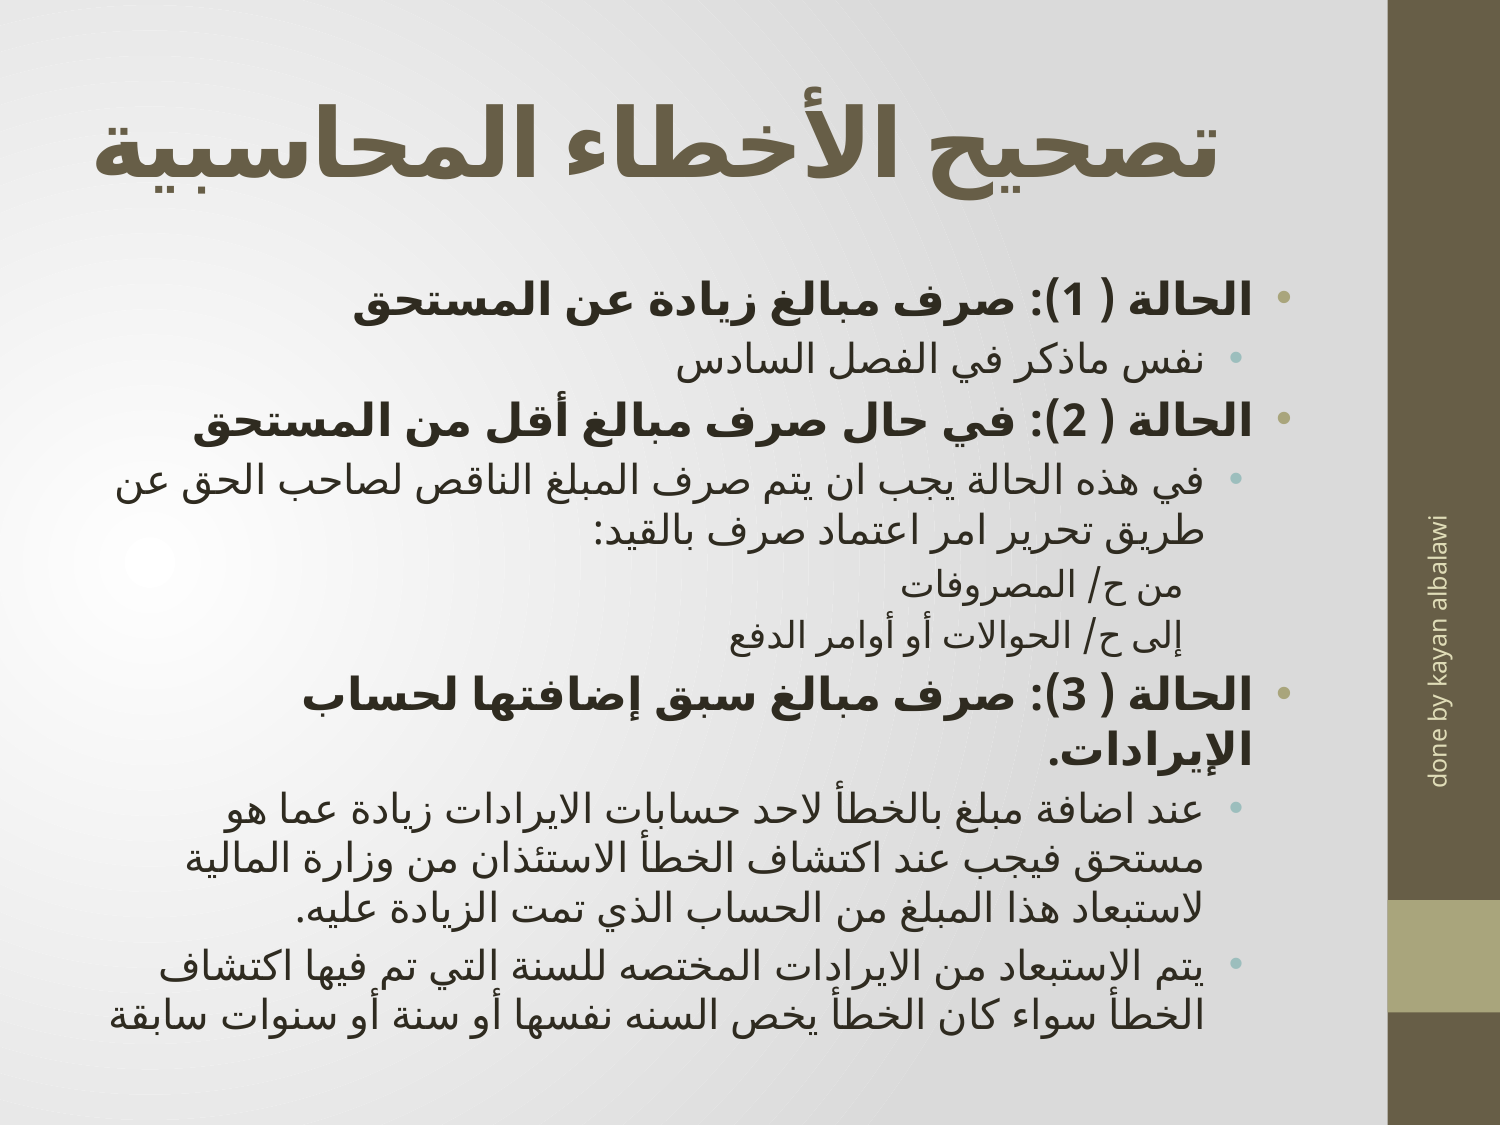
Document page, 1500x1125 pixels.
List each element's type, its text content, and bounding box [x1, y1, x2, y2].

footer done by kayan albalawi [1408, 500, 1469, 889]
title تصحيح الأخطاء المحاسبية [75, 45, 1325, 233]
list الحالة ( 1): صرف مبالغ زيادة عن المستحق نفس ماذكر في الفصل السادس الحالة ( 2): في حال صرف مبالغ أقل من المستحق في هذه الحالة يجب ان يتم صرف المبلغ الناقص لصاحب الحق عن طريق تحرير امر اعتماد صرف بالقيد: من ح/ المصروفات إلى ح/ الحوالات أو أوامر الدفع الحالة ( 3): صرف مبالغ سبق إضافتها لحساب الإيرادات. عند اضافة مبلغ بالخطأ لاحد حسابات الايرادات زيادة عما هو مستحق فيجب عند اكتشاف الخطأ الاستئذان من وزارة المالية لاستبعاد هذا المبلغ من الحساب الذي تمت الزيادة عليه. يتم الاستبعاد من الايرادات المختصه للسنة التي تم فيها اكتشاف الخطأ سواء كان الخطأ يخص السنه نفسها أو سنة أو سنوات سابقة [75, 262, 1325, 1050]
